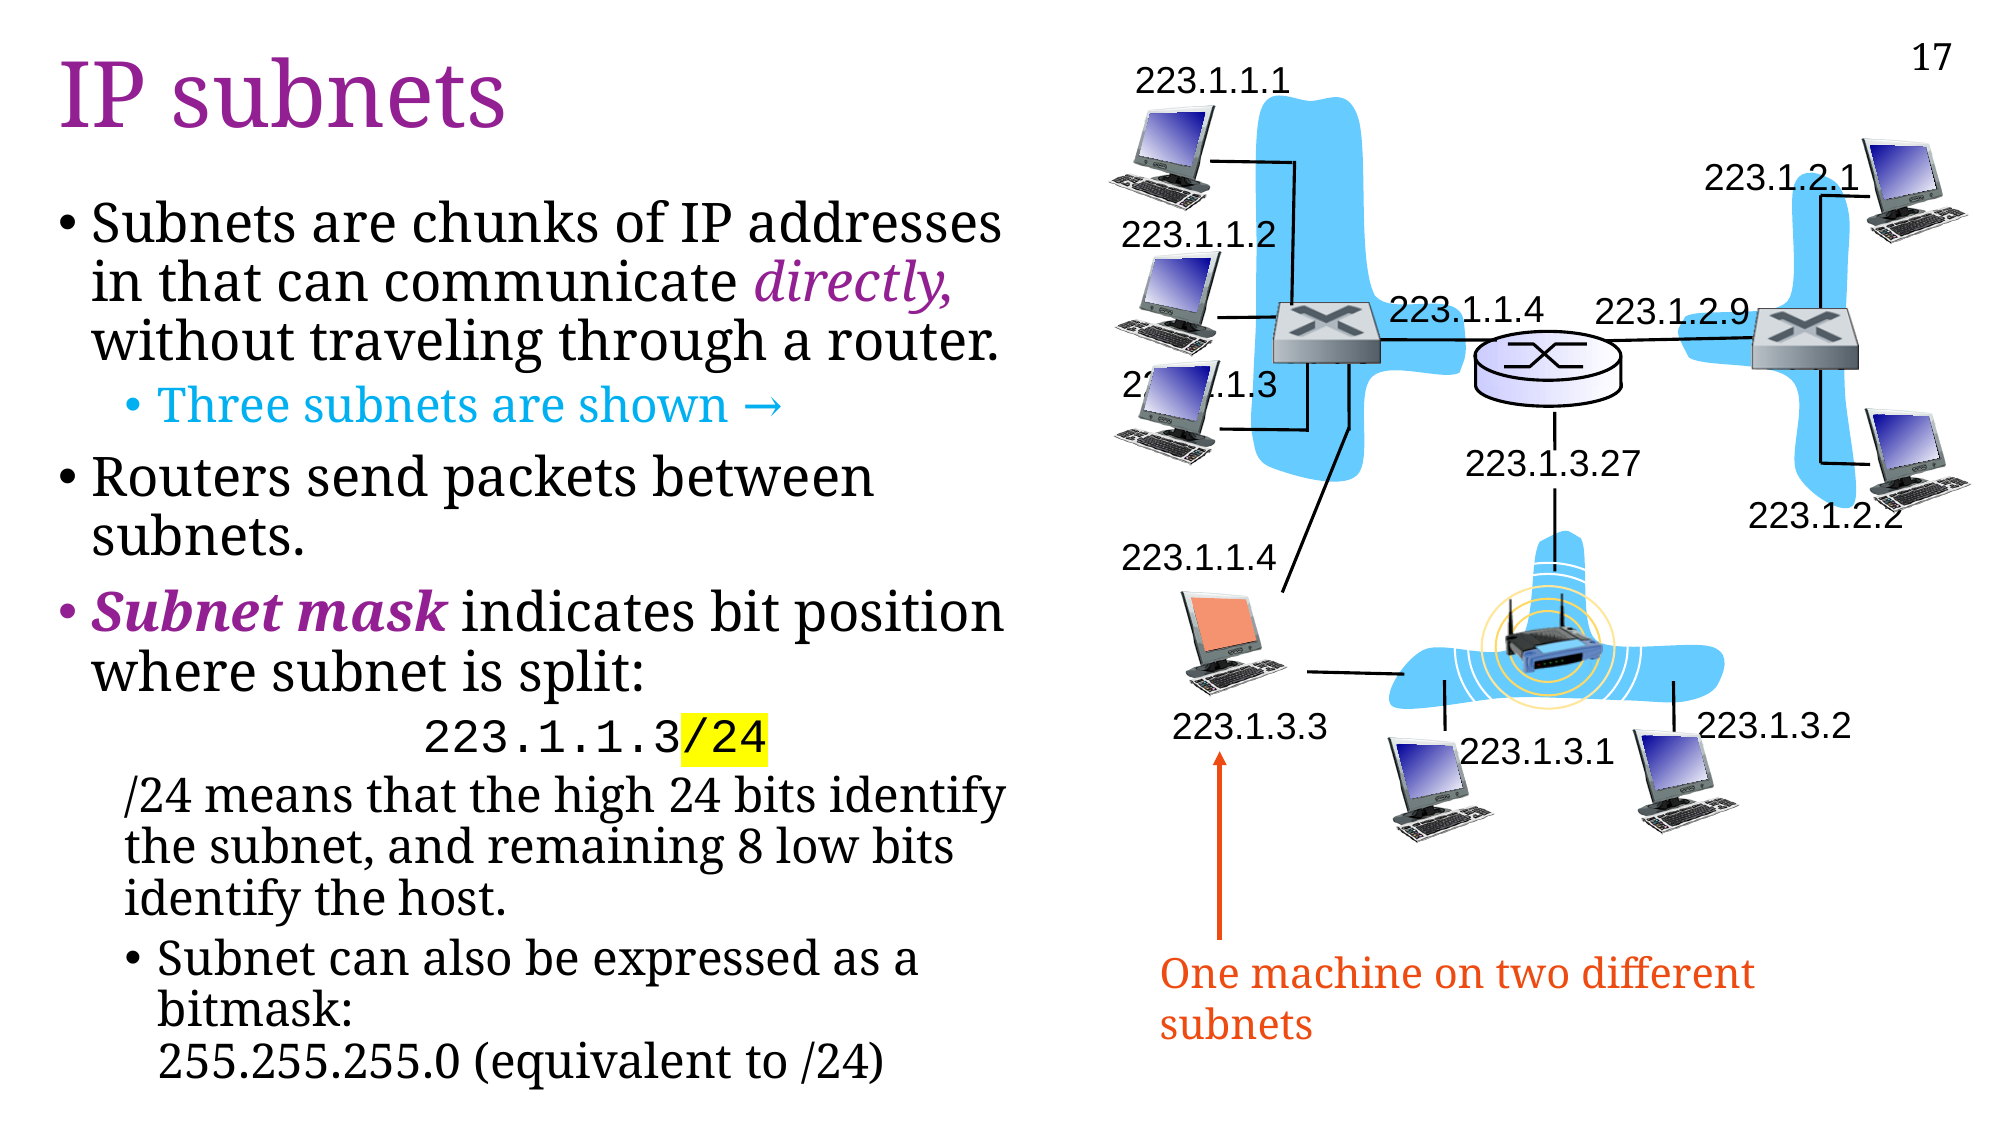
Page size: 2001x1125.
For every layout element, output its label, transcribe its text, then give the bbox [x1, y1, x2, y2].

title IP subnets [43, 25, 992, 171]
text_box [1082, 48, 1997, 851]
list Subnets are chunks of IP addresses in that can communicate directly, without traveling through a router. Three subnets are shown → Routers send packets between subnets. Subnet mask indicates bit position where subnet is split: 223.1.1.3/24 /24 means that the high 24 bits identify the subnet, and remaining 8 low bits identify the host. Subnet can also be expressed as a bitmask: 255.255.255.0 (equivalent to /24) [43, 188, 1081, 1106]
picture [1505, 593, 1603, 674]
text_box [1272, 160, 1859, 432]
text_box One machine on two different subnets [1144, 939, 1806, 1055]
